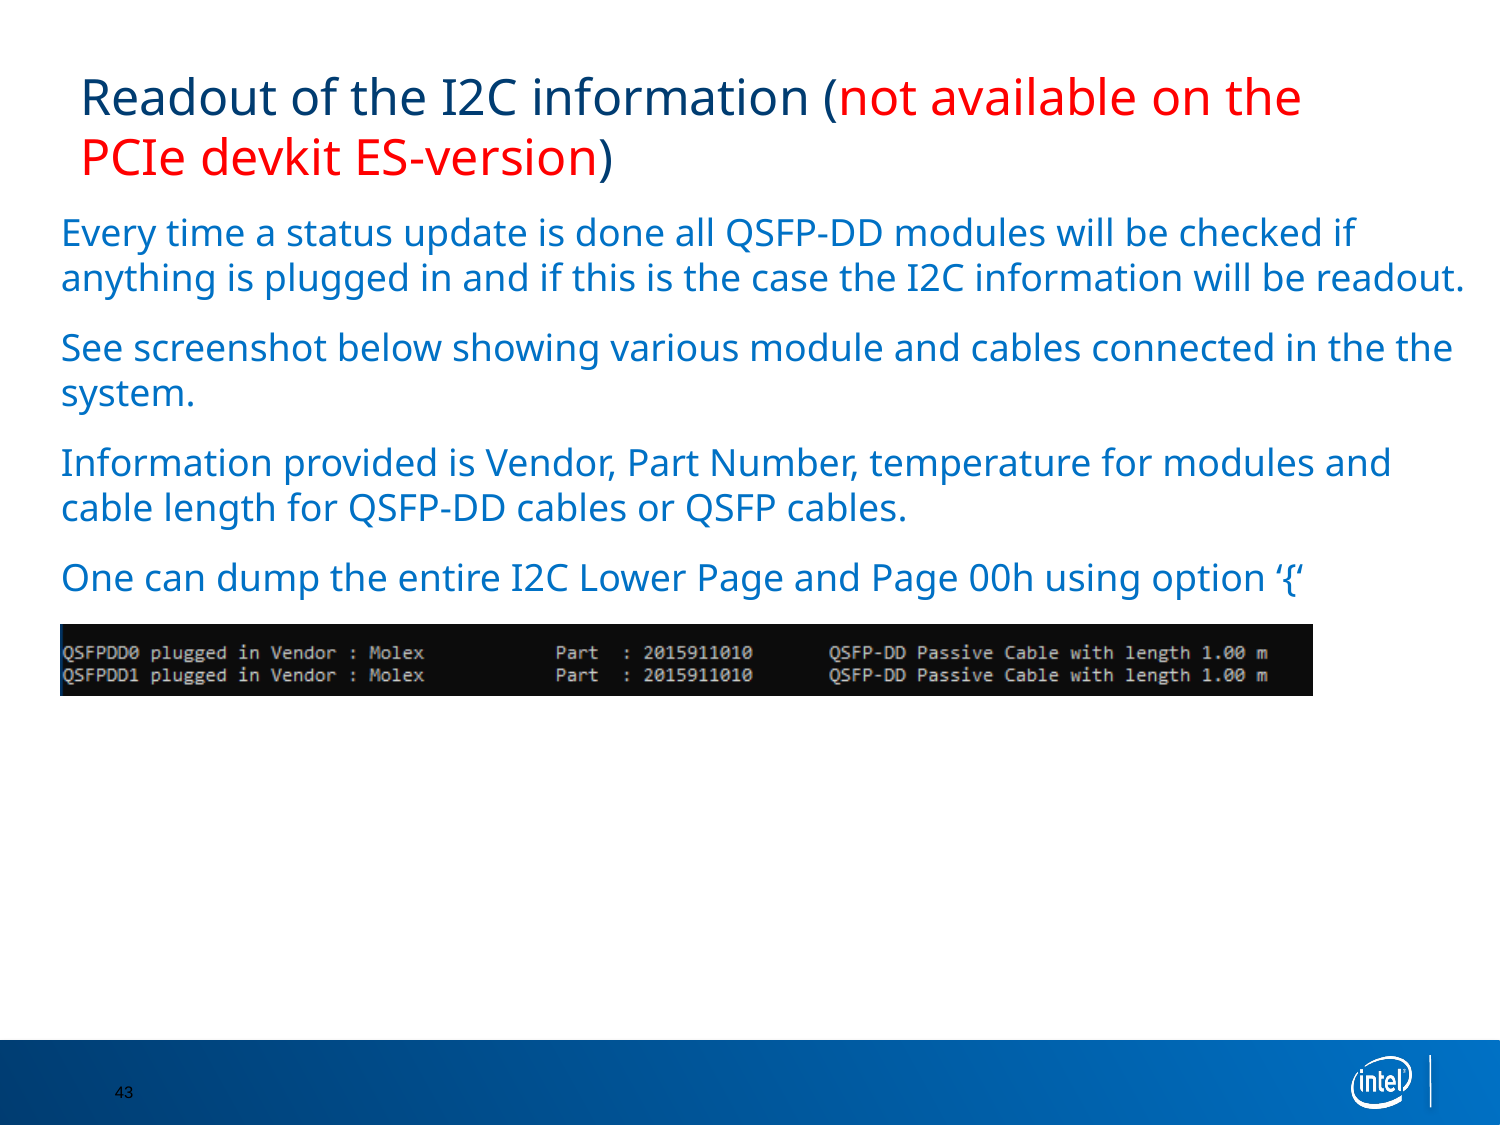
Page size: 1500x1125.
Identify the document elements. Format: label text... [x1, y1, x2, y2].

picture [60, 624, 1313, 696]
picture [1351, 1056, 1412, 1109]
list Every time a status update is done all QSFP-DD modules will be checked if anything is plugged in and if this is the case the I2C information will be readout. See screenshot below showing various module and cables connected in the the system. Information provided is Vendor, Part Number, temperature for modules and cable length for QSFP-DD cables or QSFP cables. One can dump the entire I2C Lower Page and Page 00h using option ‘{‘ [60, 209, 1469, 982]
title Readout of the I2C information (not available on the PCIe devkit ES-version) [80, 65, 1410, 194]
slide_number 43 [19, 1069, 134, 1116]
